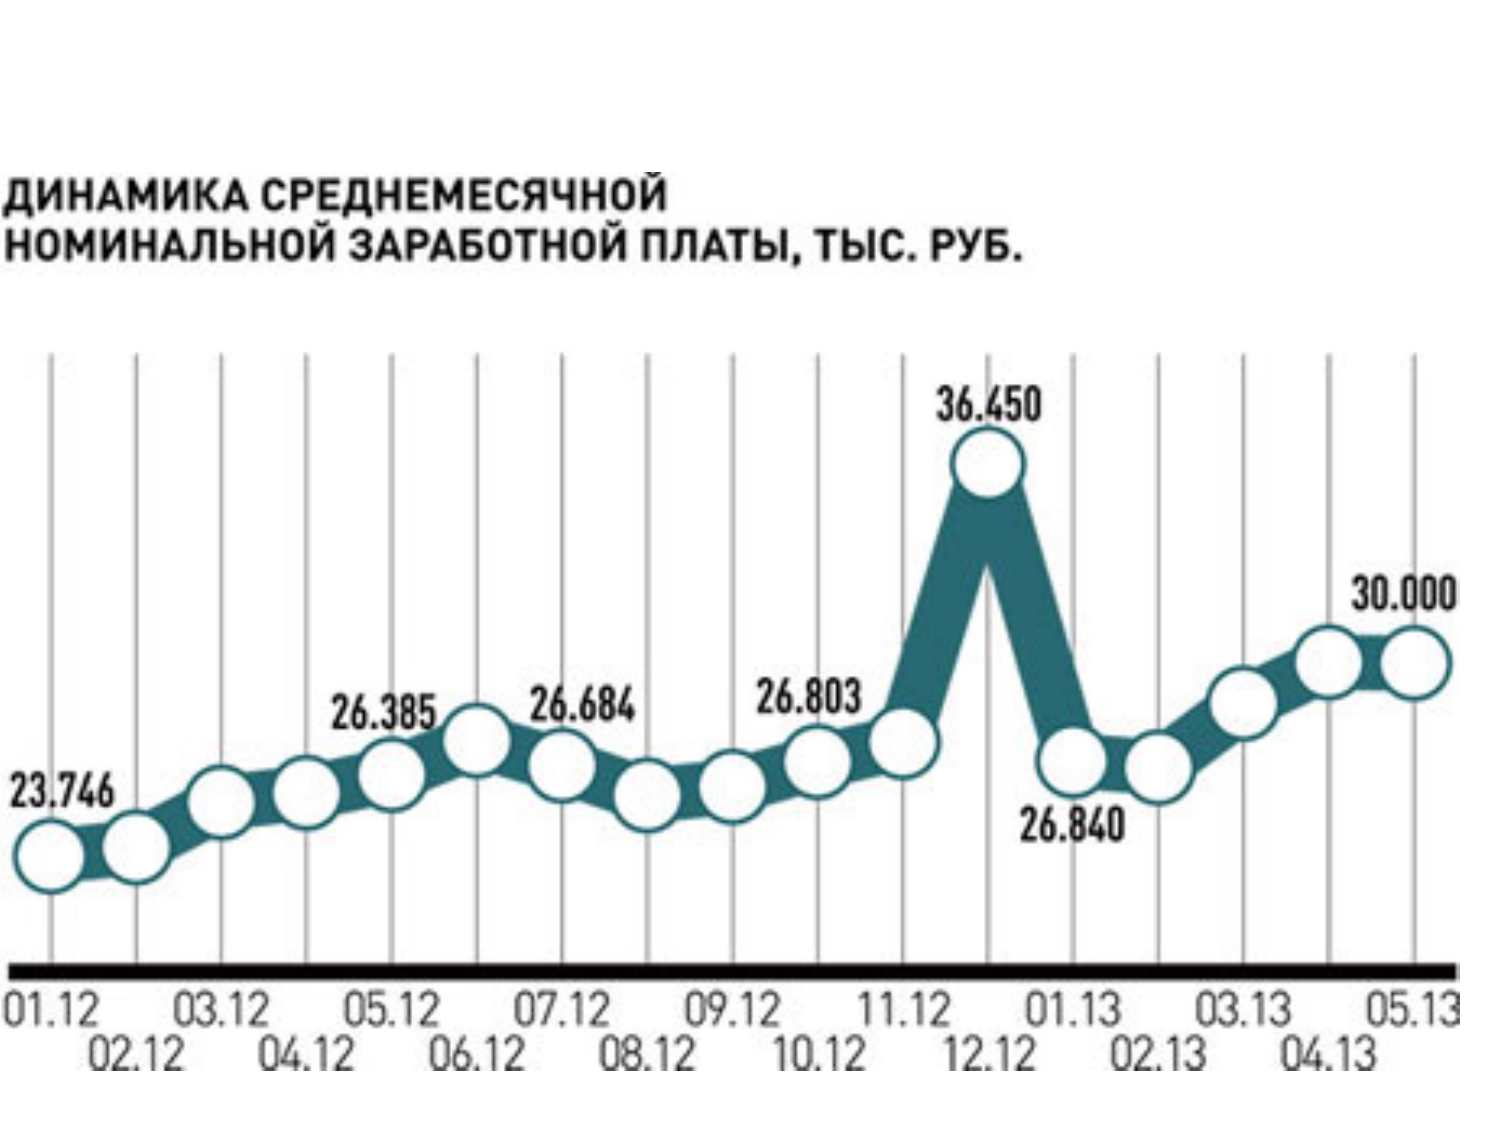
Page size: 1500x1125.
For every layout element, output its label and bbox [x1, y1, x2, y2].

list [0, 171, 1460, 1071]
